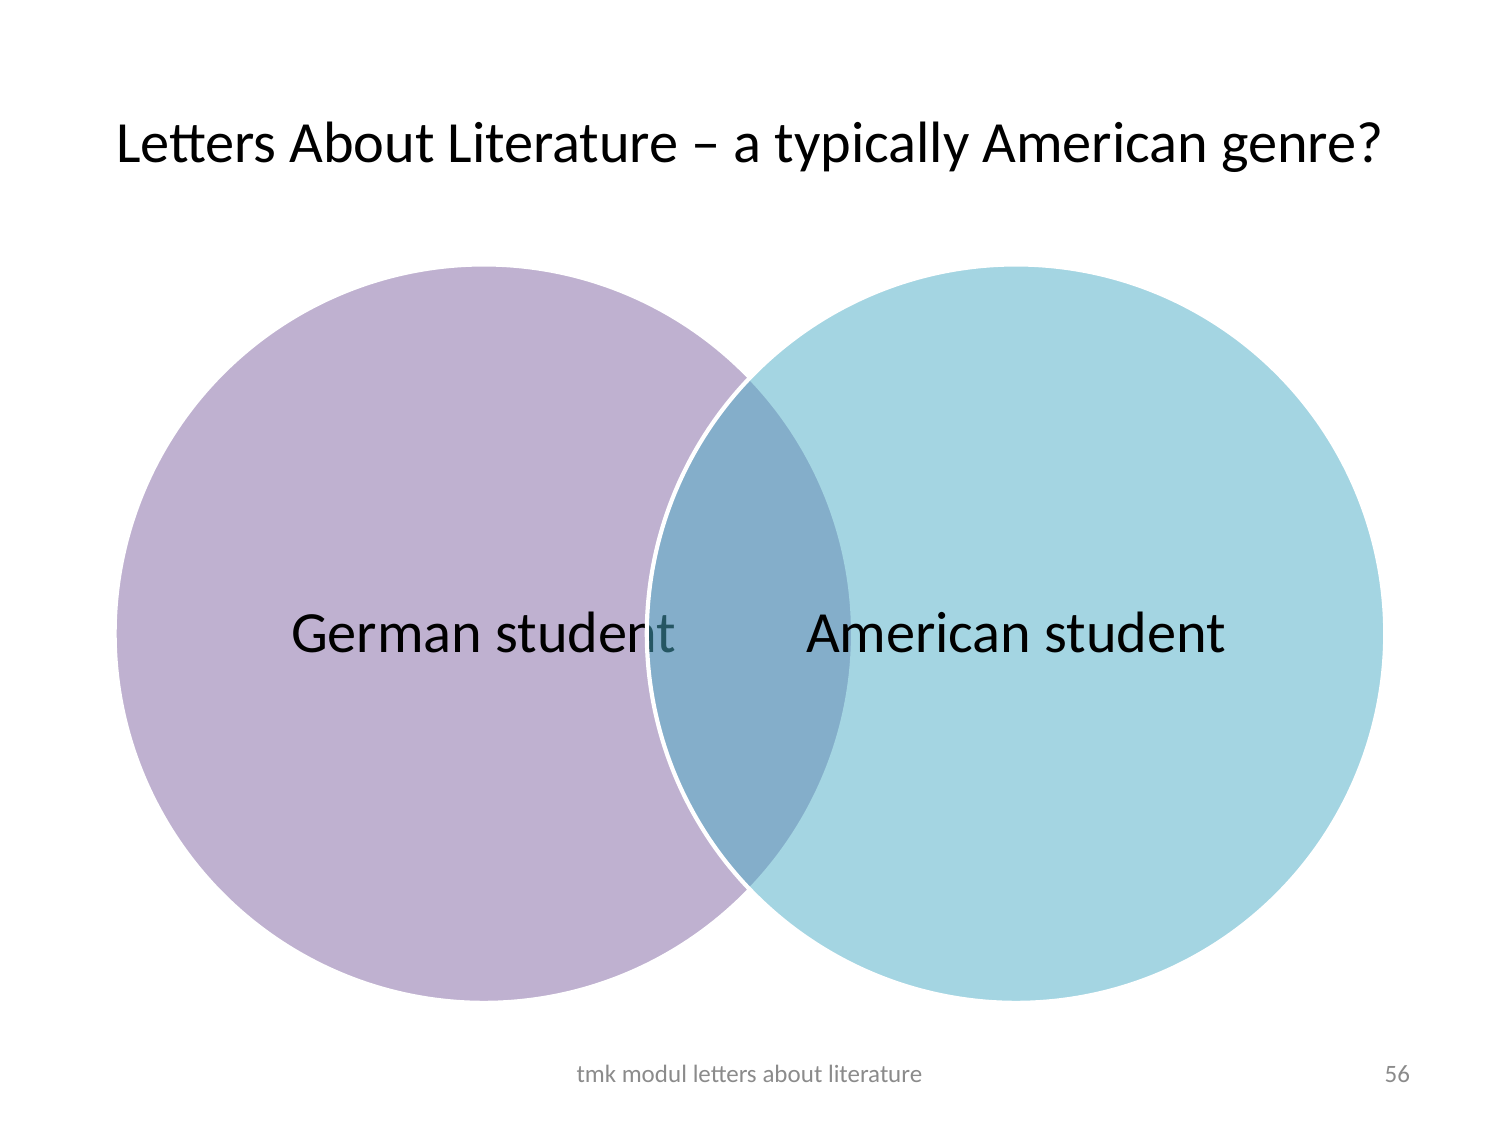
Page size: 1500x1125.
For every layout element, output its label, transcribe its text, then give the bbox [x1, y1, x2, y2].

title Letters About Literature – a typically American genre? [75, 45, 1425, 233]
footer tmk modul letters about literature [512, 1042, 988, 1103]
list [74, 262, 1426, 1006]
slide_number 56 [1074, 1042, 1425, 1103]
